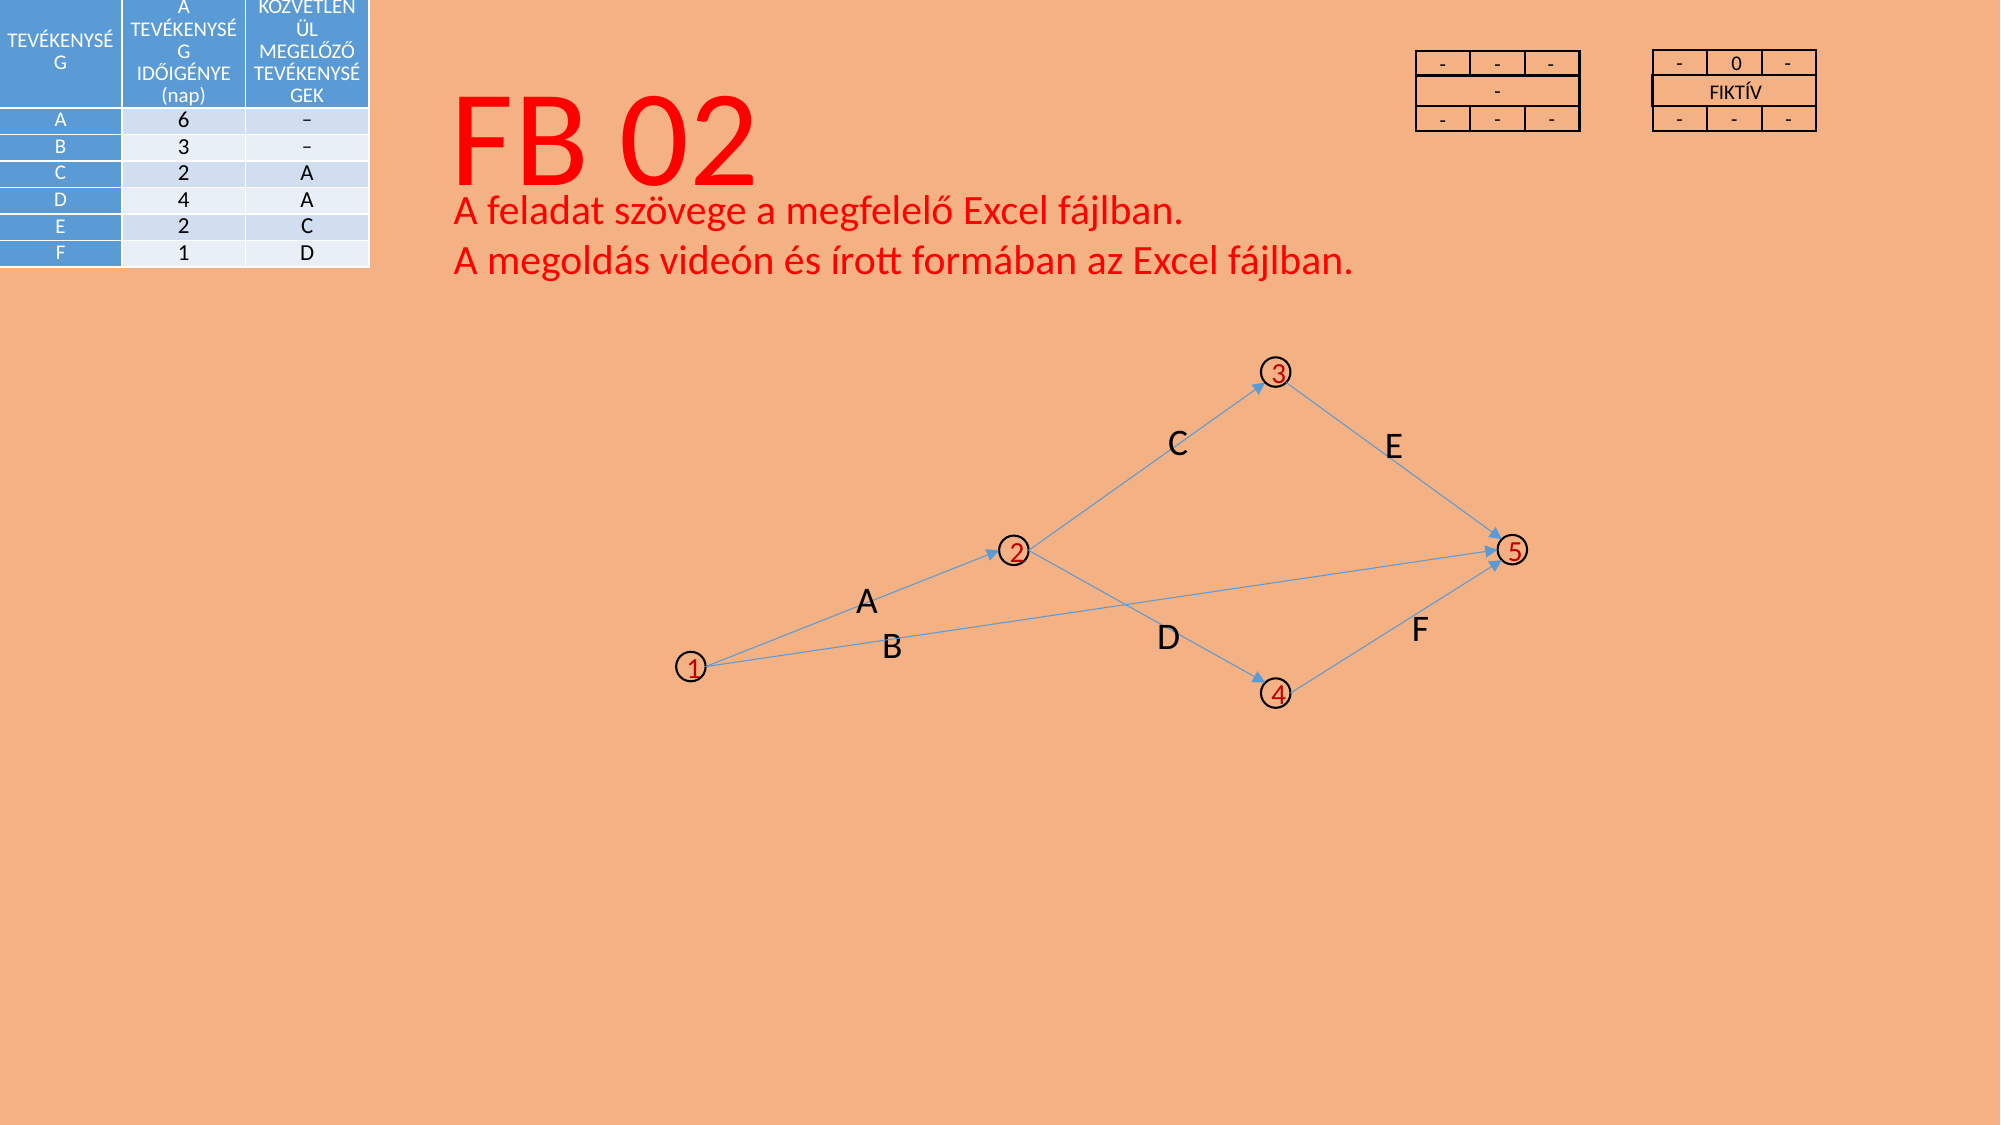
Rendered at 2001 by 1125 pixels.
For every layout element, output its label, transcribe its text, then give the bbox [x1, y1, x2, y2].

table_cell C [0, 162, 121, 187]
table_cell F [0, 241, 121, 266]
text_box A feladat szövege a megfelelő Excel fájlban. A megoldás videón és írott formában az Excel fájlban. [438, 175, 1370, 291]
table_cell D [246, 241, 368, 266]
table_cell B [0, 135, 121, 160]
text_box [1652, 42, 1817, 140]
table_cell 2 [123, 215, 245, 240]
table_cell 4 [123, 188, 245, 213]
table_header A TEVÉKENYSÉG IDŐIGÉNYE (nap) [123, 0, 245, 107]
table_cell 3 [123, 135, 245, 160]
table_cell 6 [123, 109, 245, 134]
text_box FB 02 [436, 40, 775, 220]
table_cell C [246, 215, 368, 240]
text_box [1415, 42, 1580, 140]
table_cell A [0, 109, 121, 134]
table_cell 1 [123, 241, 245, 266]
table_cell – [246, 109, 368, 134]
table_cell E [0, 215, 121, 240]
table_cell A [246, 162, 368, 187]
table_header KÖZVETLENÜL MEGELŐZŐ TEVÉKENYSÉGEK [246, 0, 368, 107]
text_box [676, 357, 1528, 708]
table_header TEVÉKENYSÉG [0, 0, 121, 107]
table_cell D [0, 188, 121, 213]
table_cell 2 [123, 162, 245, 187]
table_cell – [246, 135, 368, 160]
table_cell A [246, 188, 368, 213]
